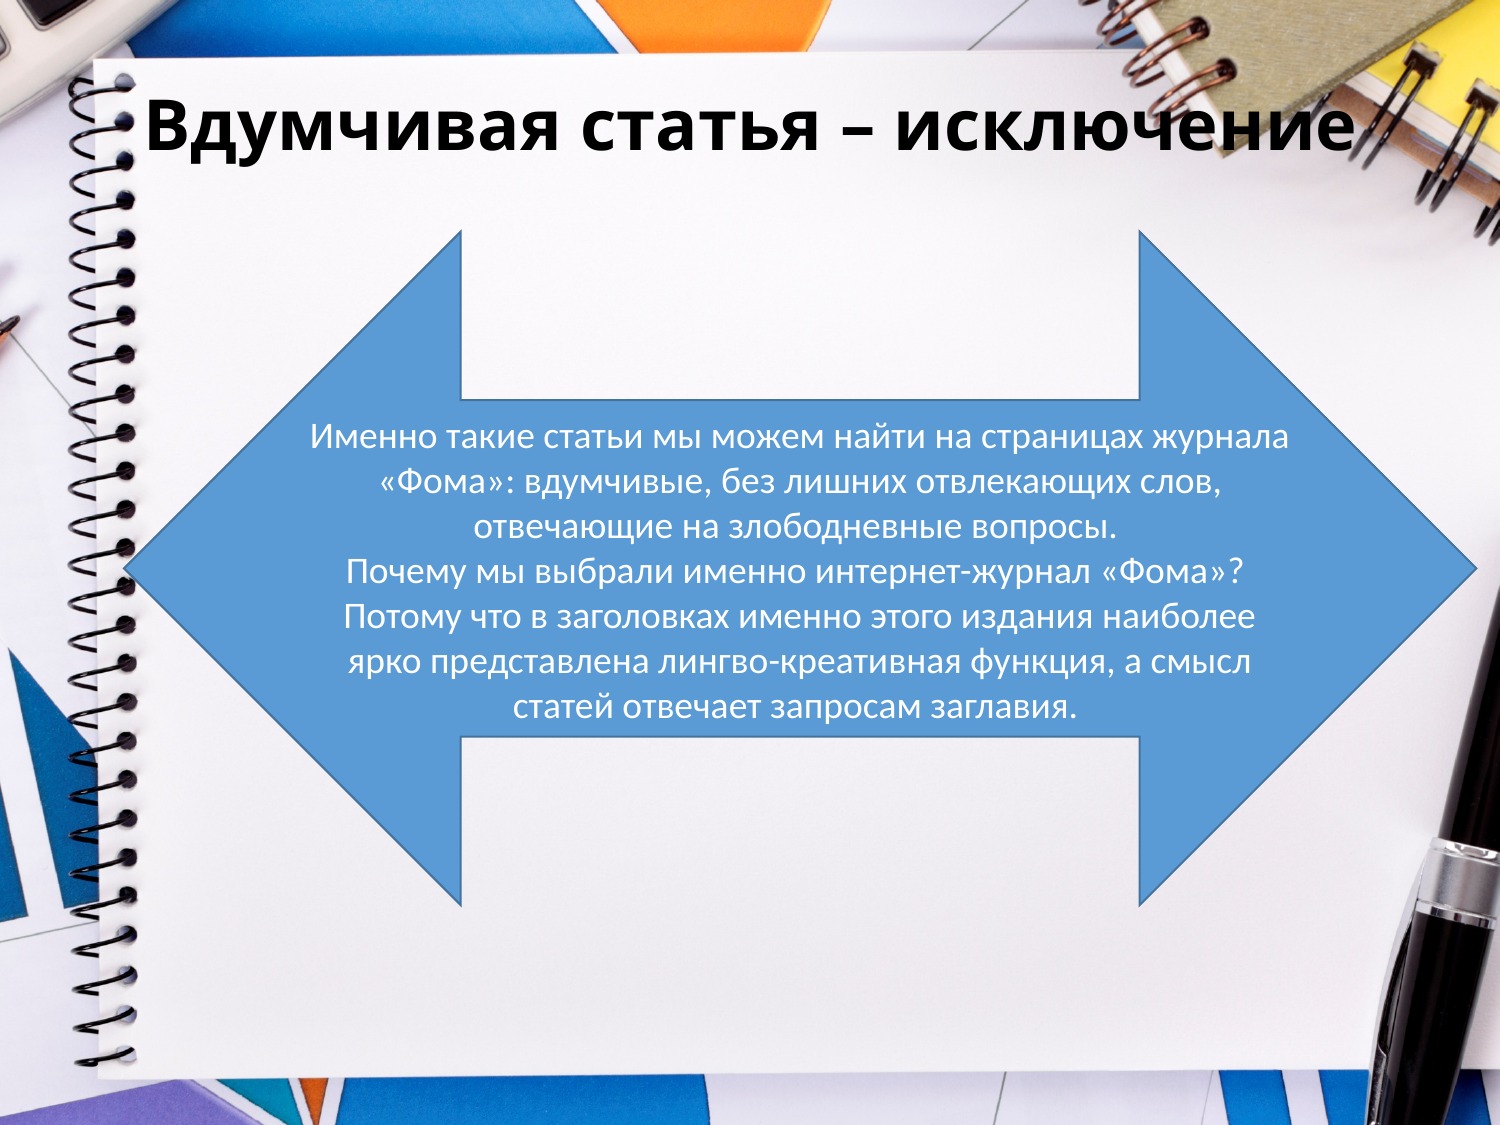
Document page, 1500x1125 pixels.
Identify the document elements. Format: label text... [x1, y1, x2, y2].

text_box Именно такие статьи мы можем найти на страницах журнала «Фома»: вдумчивые, без лишних отвлекающих слов, отвечающие на злободневные вопросы. Почему мы выбрали именно интернет-журнал «Фома»? Потому что в заголовках именно этого издания наиболее ярко представлена лингво-креативная функция, а смысл статей отвечает запросам заглавия. [122, 229, 1478, 908]
title Вдумчивая статья – исключение [108, 47, 1395, 209]
picture [0, 0, 1500, 1125]
